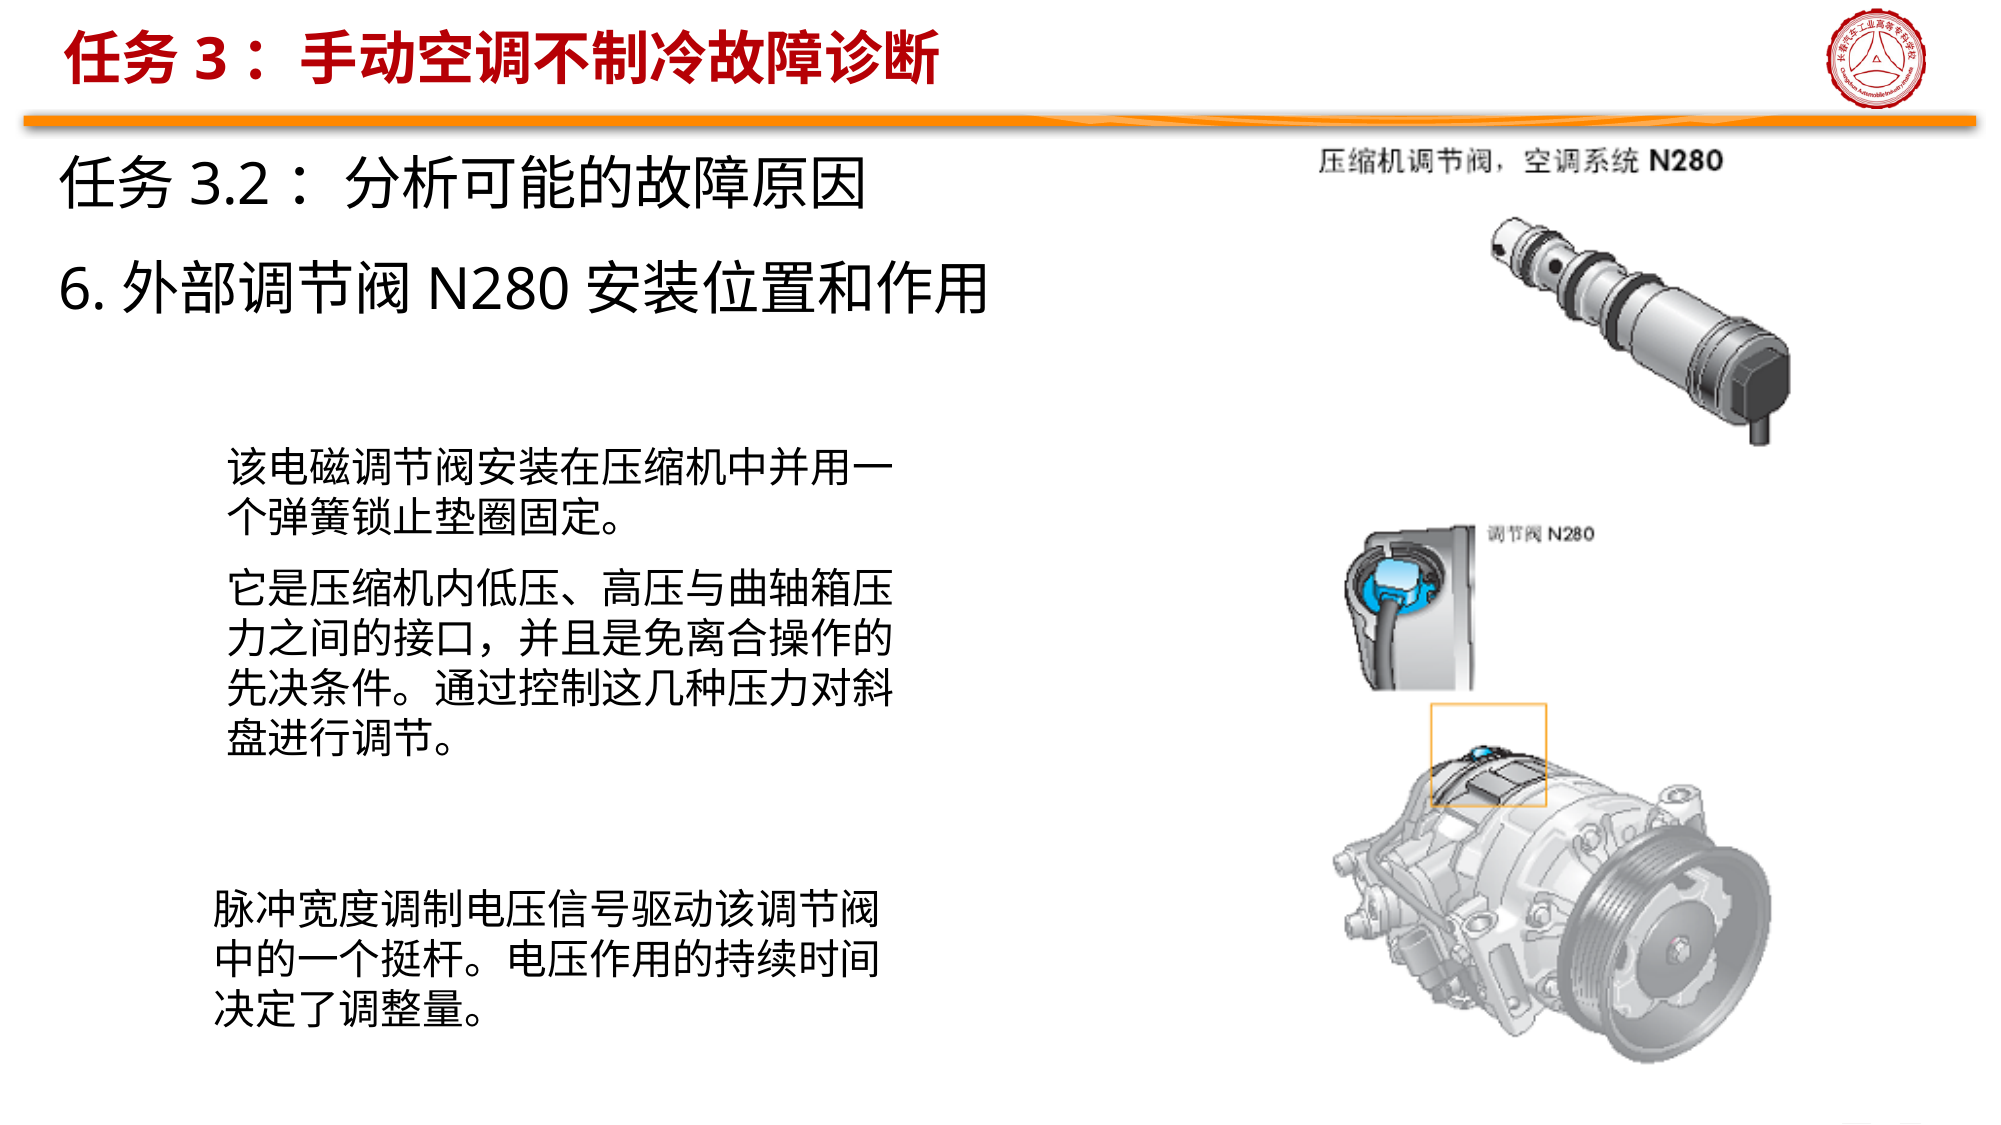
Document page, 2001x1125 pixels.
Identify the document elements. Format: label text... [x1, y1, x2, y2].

text_box 任务3.2：分析可能的故障原因 6.外部调节阀N280安装位置和作用 [43, 103, 1063, 329]
text_box 该电磁调节阀安装在压缩机中并用一个弹簧锁止垫圈固定。 它是压缩机内低压、高压与曲轴箱压力之间的接口，并且是免离合操作的先决条件。通过控制这几种压力对斜盘进行调节。 [211, 362, 937, 770]
picture [1826, 8, 1926, 109]
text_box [1316, 140, 1828, 1115]
text_box 脉冲宽度调制电压信号驱动该调节阀中的一个挺杆。电压作用的持续时间决定了调整量。 [198, 875, 899, 1040]
title 任务3：手动空调不制冷故障诊断 [49, 21, 1557, 121]
